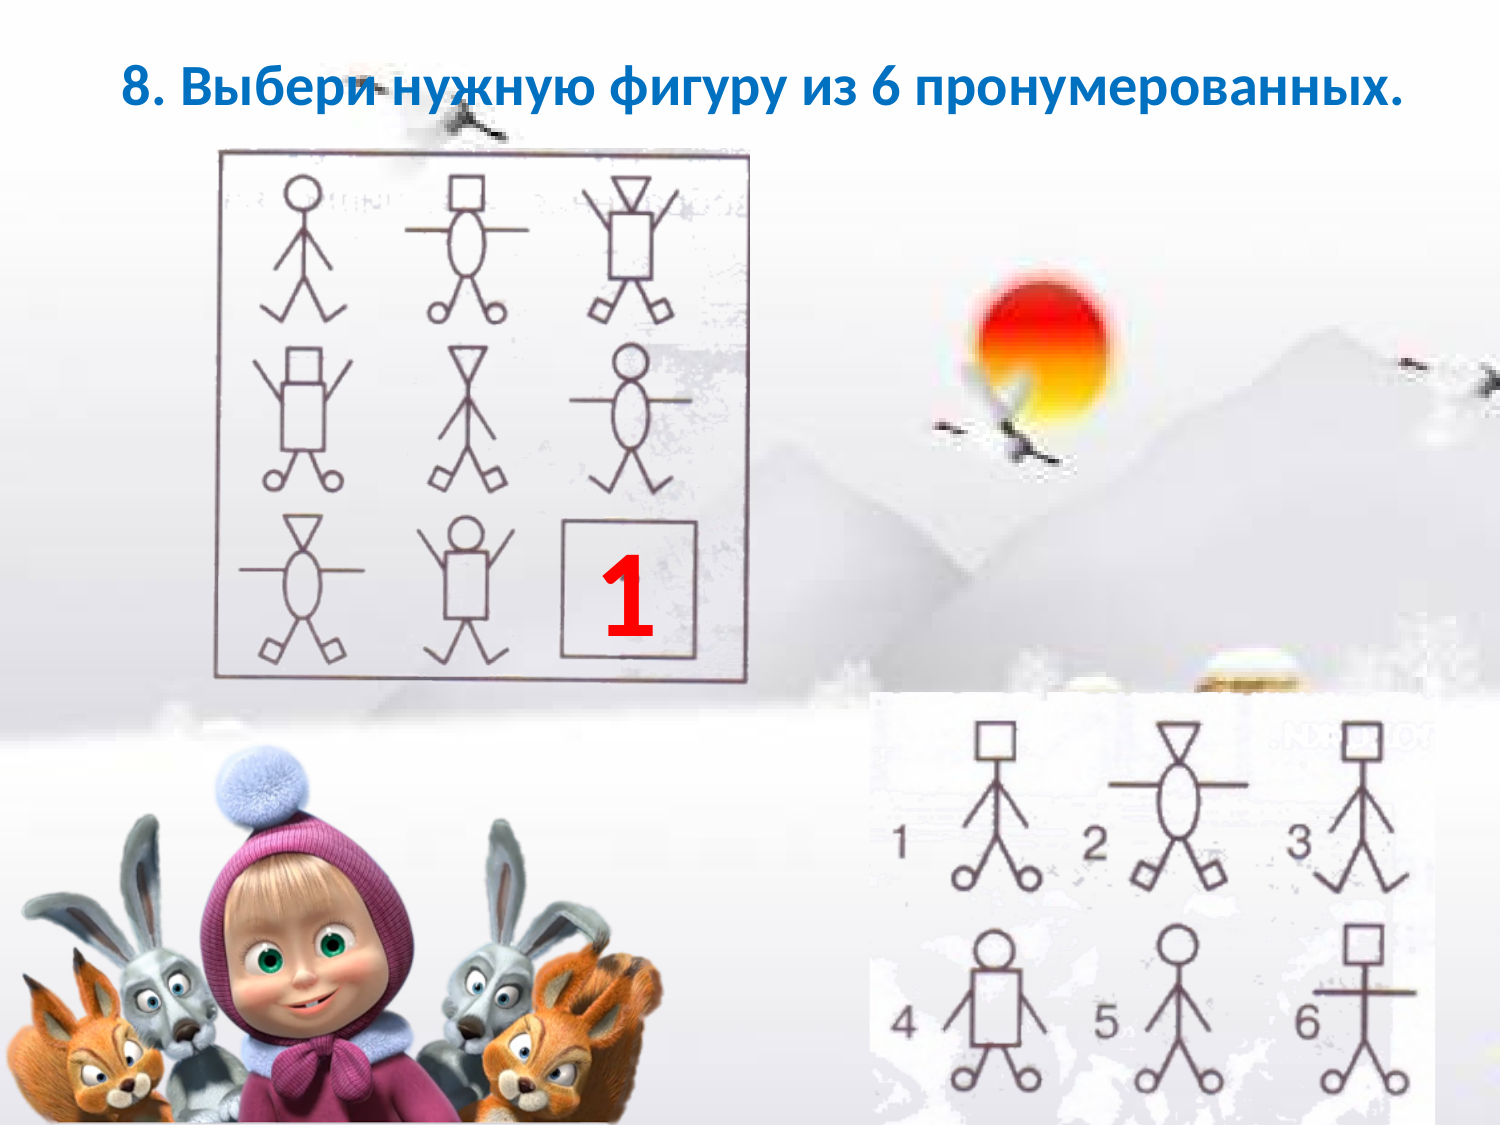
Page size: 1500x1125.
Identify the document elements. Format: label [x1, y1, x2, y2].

list [206, 148, 751, 693]
picture [0, 0, 1500, 1125]
